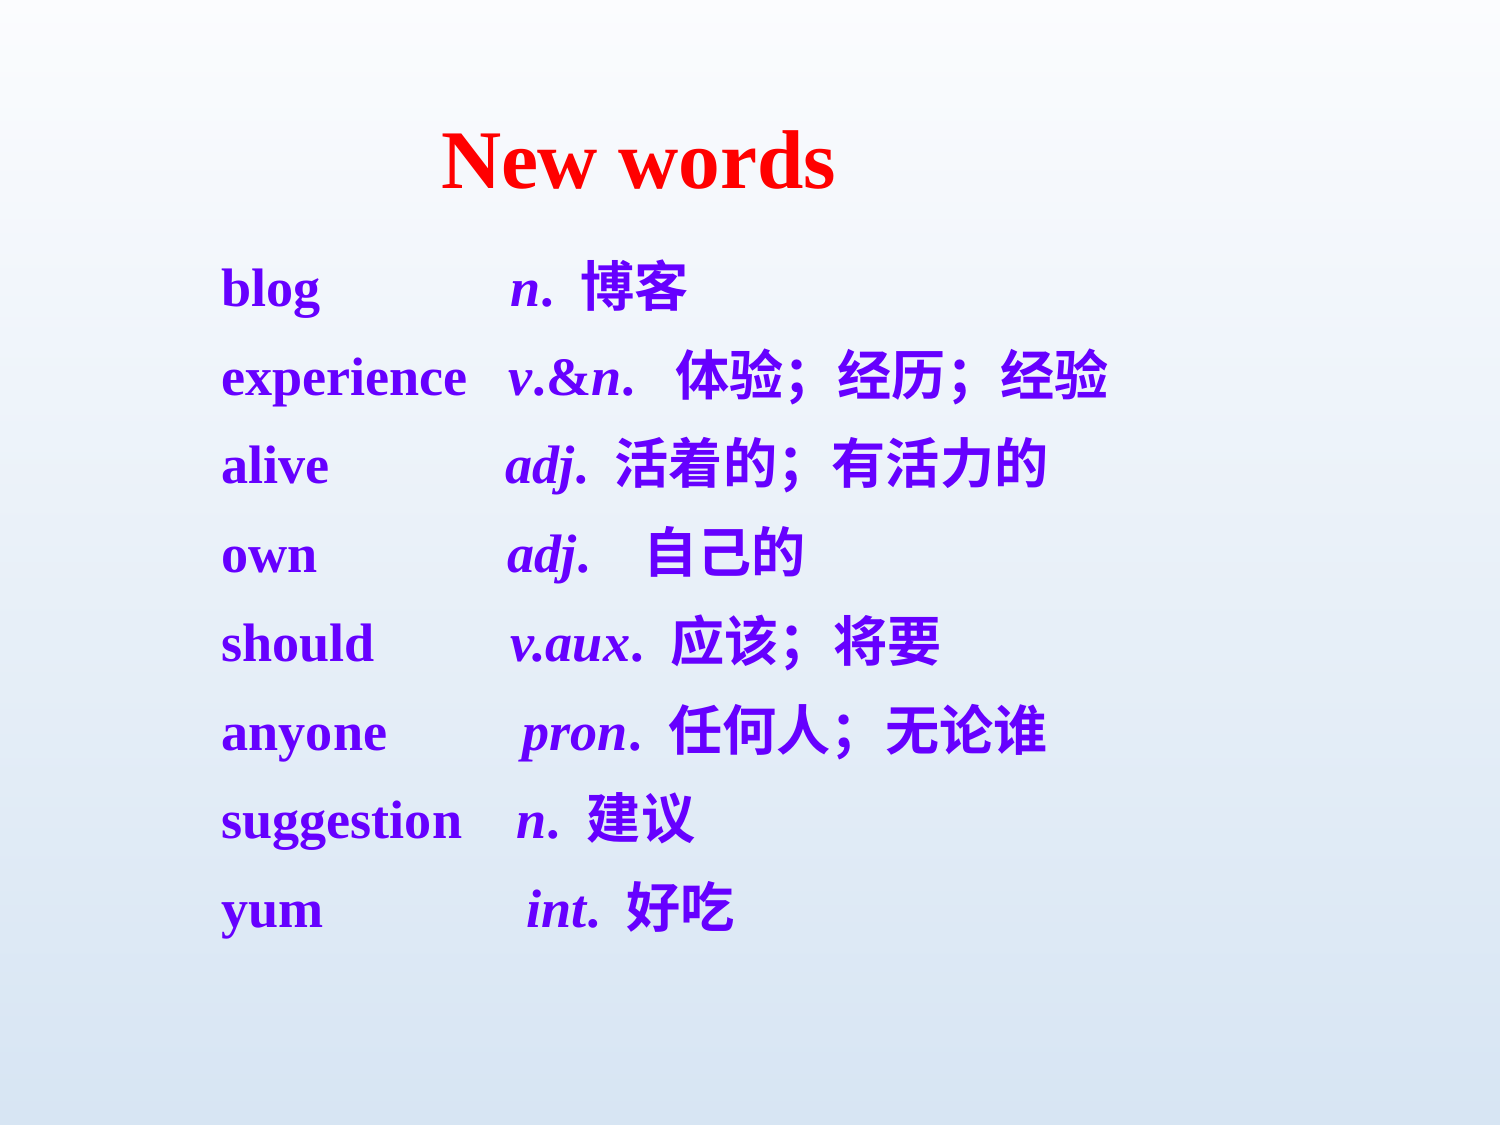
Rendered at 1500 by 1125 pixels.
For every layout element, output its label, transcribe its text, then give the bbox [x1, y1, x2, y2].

list blog n. 博客 experience v.&n. 体验；经历；经验 alive adj. 活着的；有活力的 own adj. 自己的 should v.aux. 应该；将要 anyone pron. 任何人；无论谁 suggestion n. 建议 yum int. 好吃 [206, 231, 1294, 965]
text_box New words [426, 98, 899, 213]
